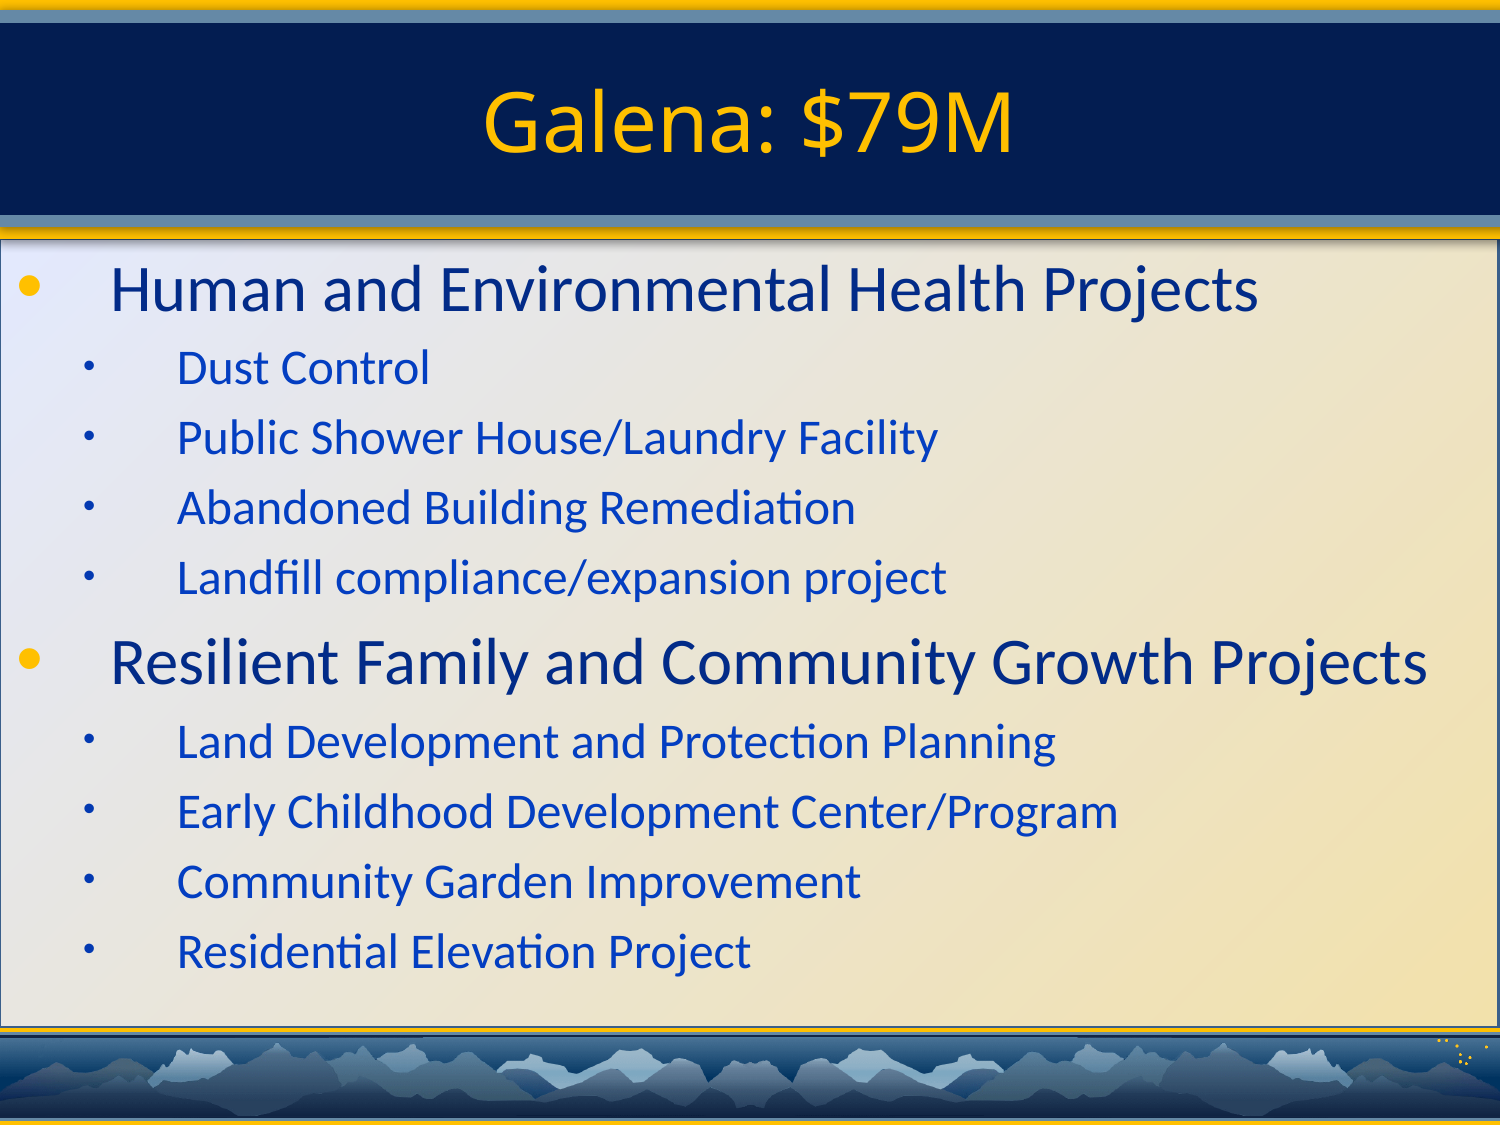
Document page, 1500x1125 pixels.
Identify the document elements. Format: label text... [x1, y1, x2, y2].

title Galena: $79M [0, 25, 1500, 213]
list Human and Environmental Health Projects Dust Control Public Shower House/Laundry Facility Abandoned Building Remediation Landfill compliance/expansion project Resilient Family and Community Growth Projects Land Development and Protection Planning Early Childhood Development Center/Program Community Garden Improvement Residential Elevation Project [1, 237, 1500, 1025]
picture [0, 1028, 1500, 1125]
